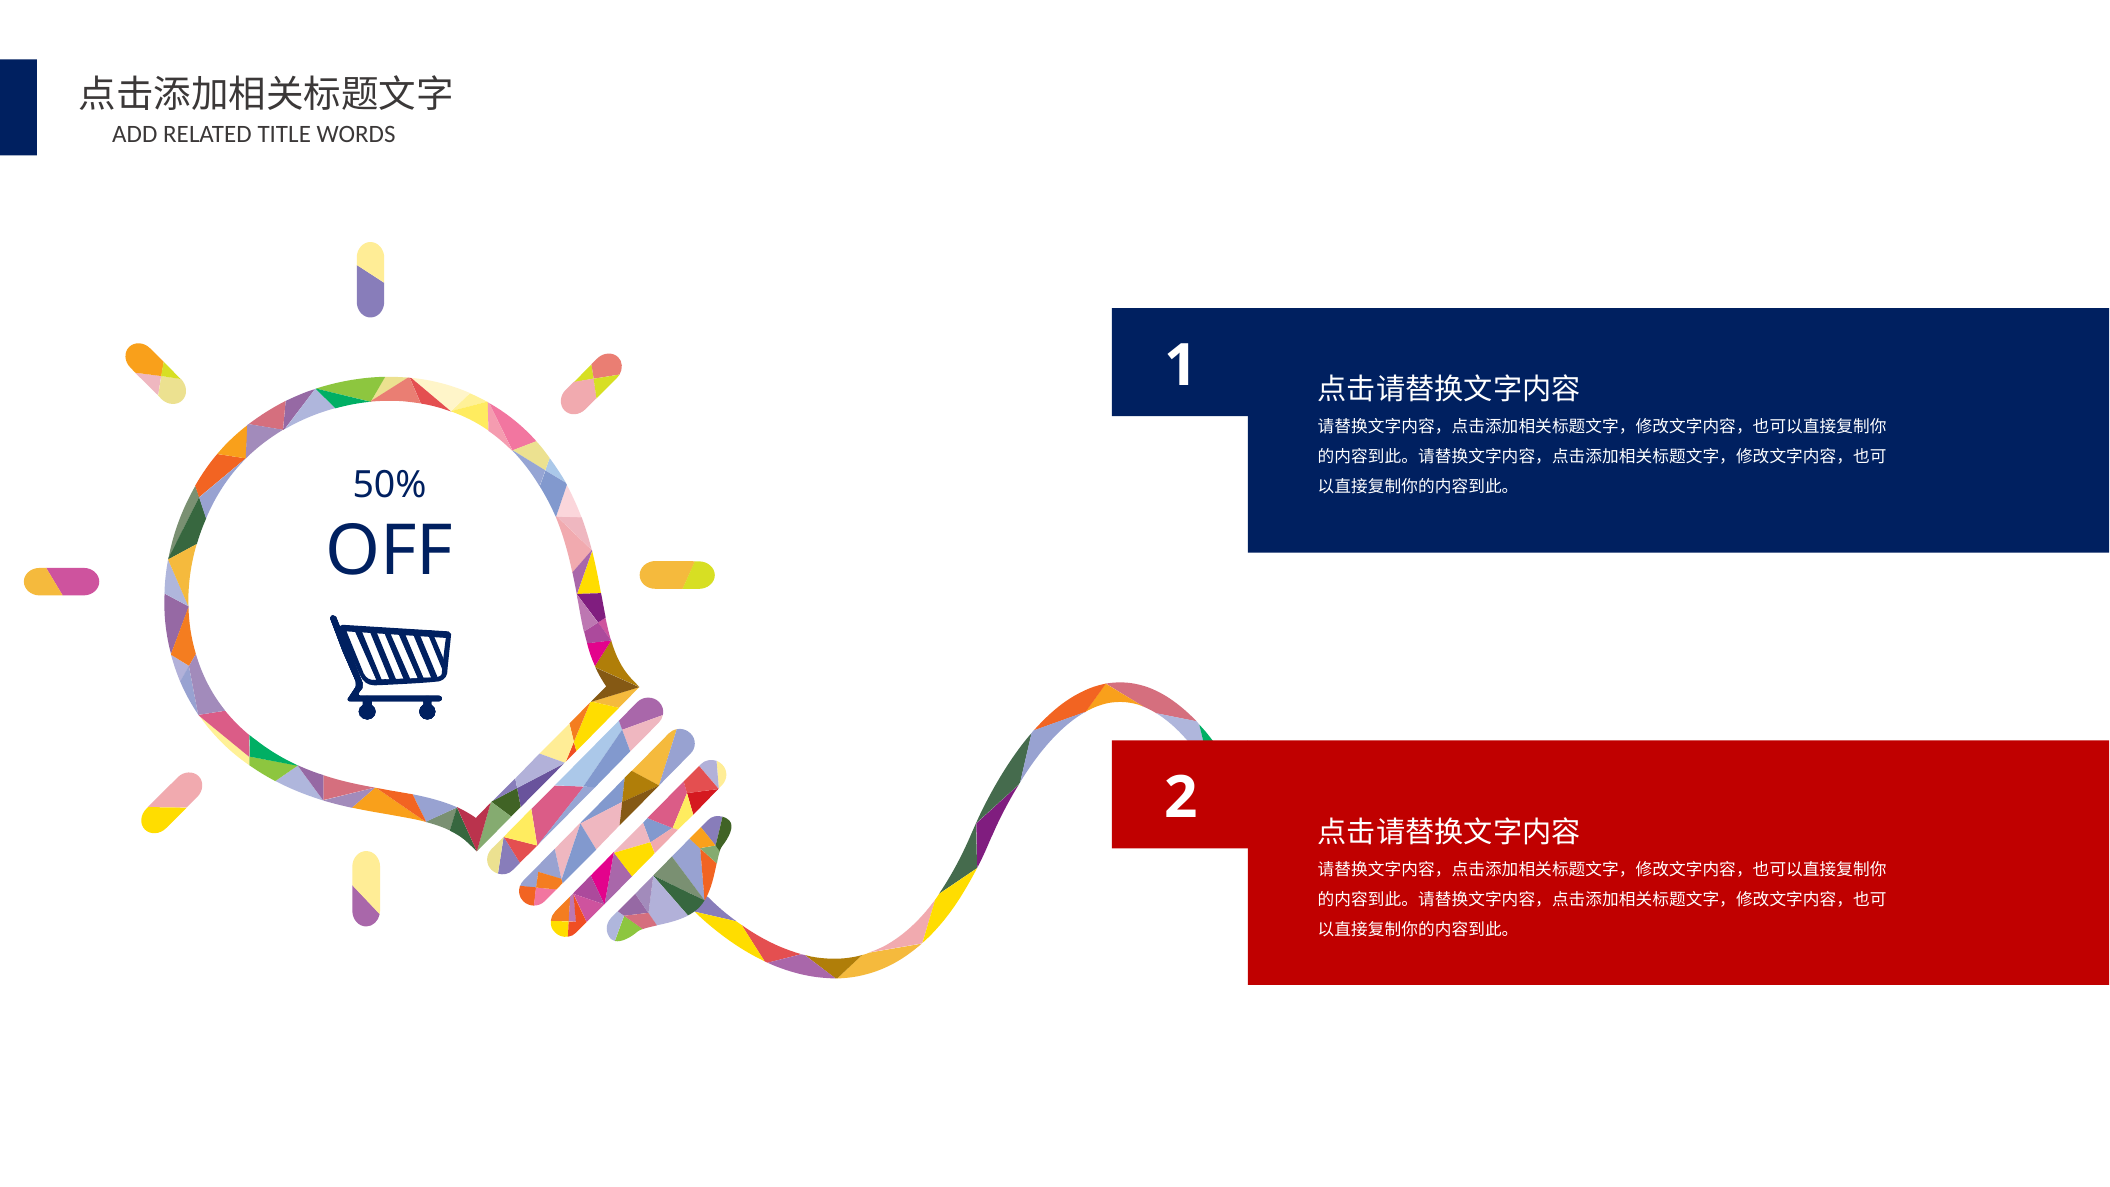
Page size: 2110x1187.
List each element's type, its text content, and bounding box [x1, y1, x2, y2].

text_box 点击请替换文字内容 请替换文字内容，点击添加相关标题文字，修改文字内容，也可以直接复制你的内容到此。请替换文字内容，点击添加相关标题文字，修改文字内容，也可以直接复制你的内容到此。 [1302, 346, 1909, 503]
text_box [1248, 307, 2110, 554]
text_box 点击添加相关标题文字 [62, 61, 470, 123]
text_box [1111, 740, 1248, 849]
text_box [23, 241, 1248, 979]
text_box 点击请替换文字内容 请替换文字内容，点击添加相关标题文字，修改文字内容，也可以直接复制你的内容到此。请替换文字内容，点击添加相关标题文字，修改文字内容，也可以直接复制你的内容到此。 [1302, 788, 1909, 946]
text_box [296, 452, 483, 720]
text_box [1247, 739, 2110, 986]
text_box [1111, 308, 1248, 417]
text_box ADD RELATED TITLE WORDS [96, 109, 413, 156]
